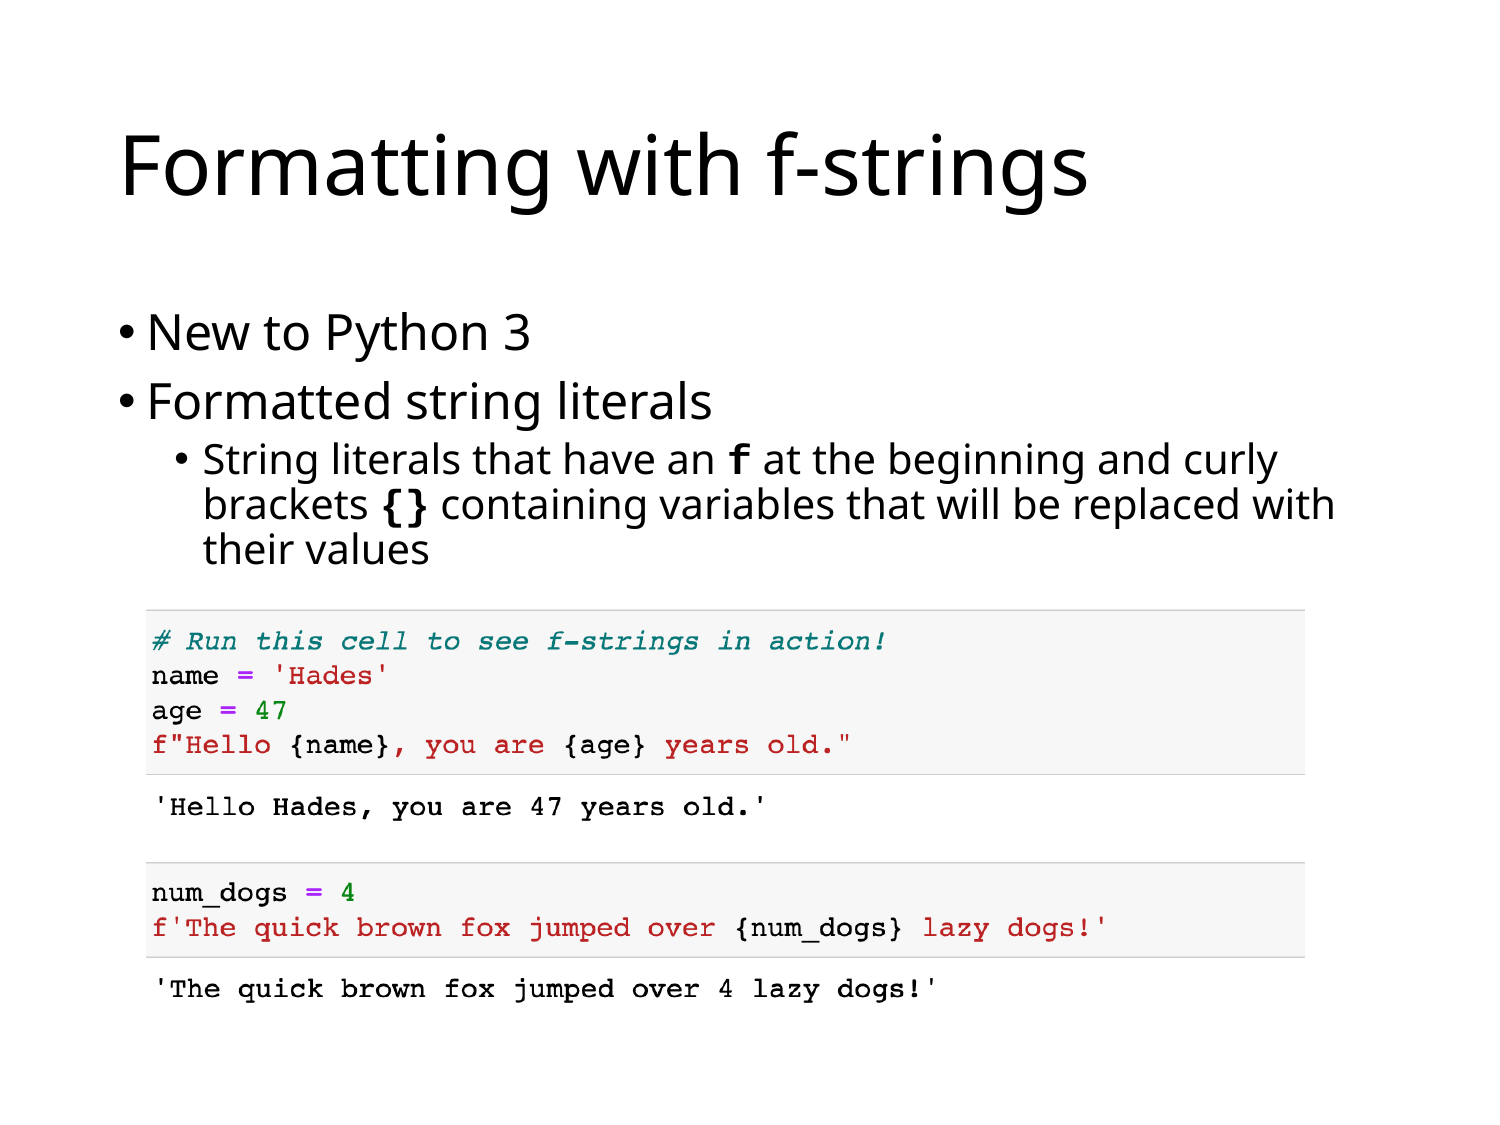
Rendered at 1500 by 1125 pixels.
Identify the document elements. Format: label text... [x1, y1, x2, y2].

list New to Python 3 Formatted string literals String literals that have an f at the beginning and curly brackets {} containing variables that will be replaced with their values [103, 299, 1397, 1014]
picture [146, 601, 1305, 1014]
title Formatting with f-strings [103, 59, 1397, 278]
